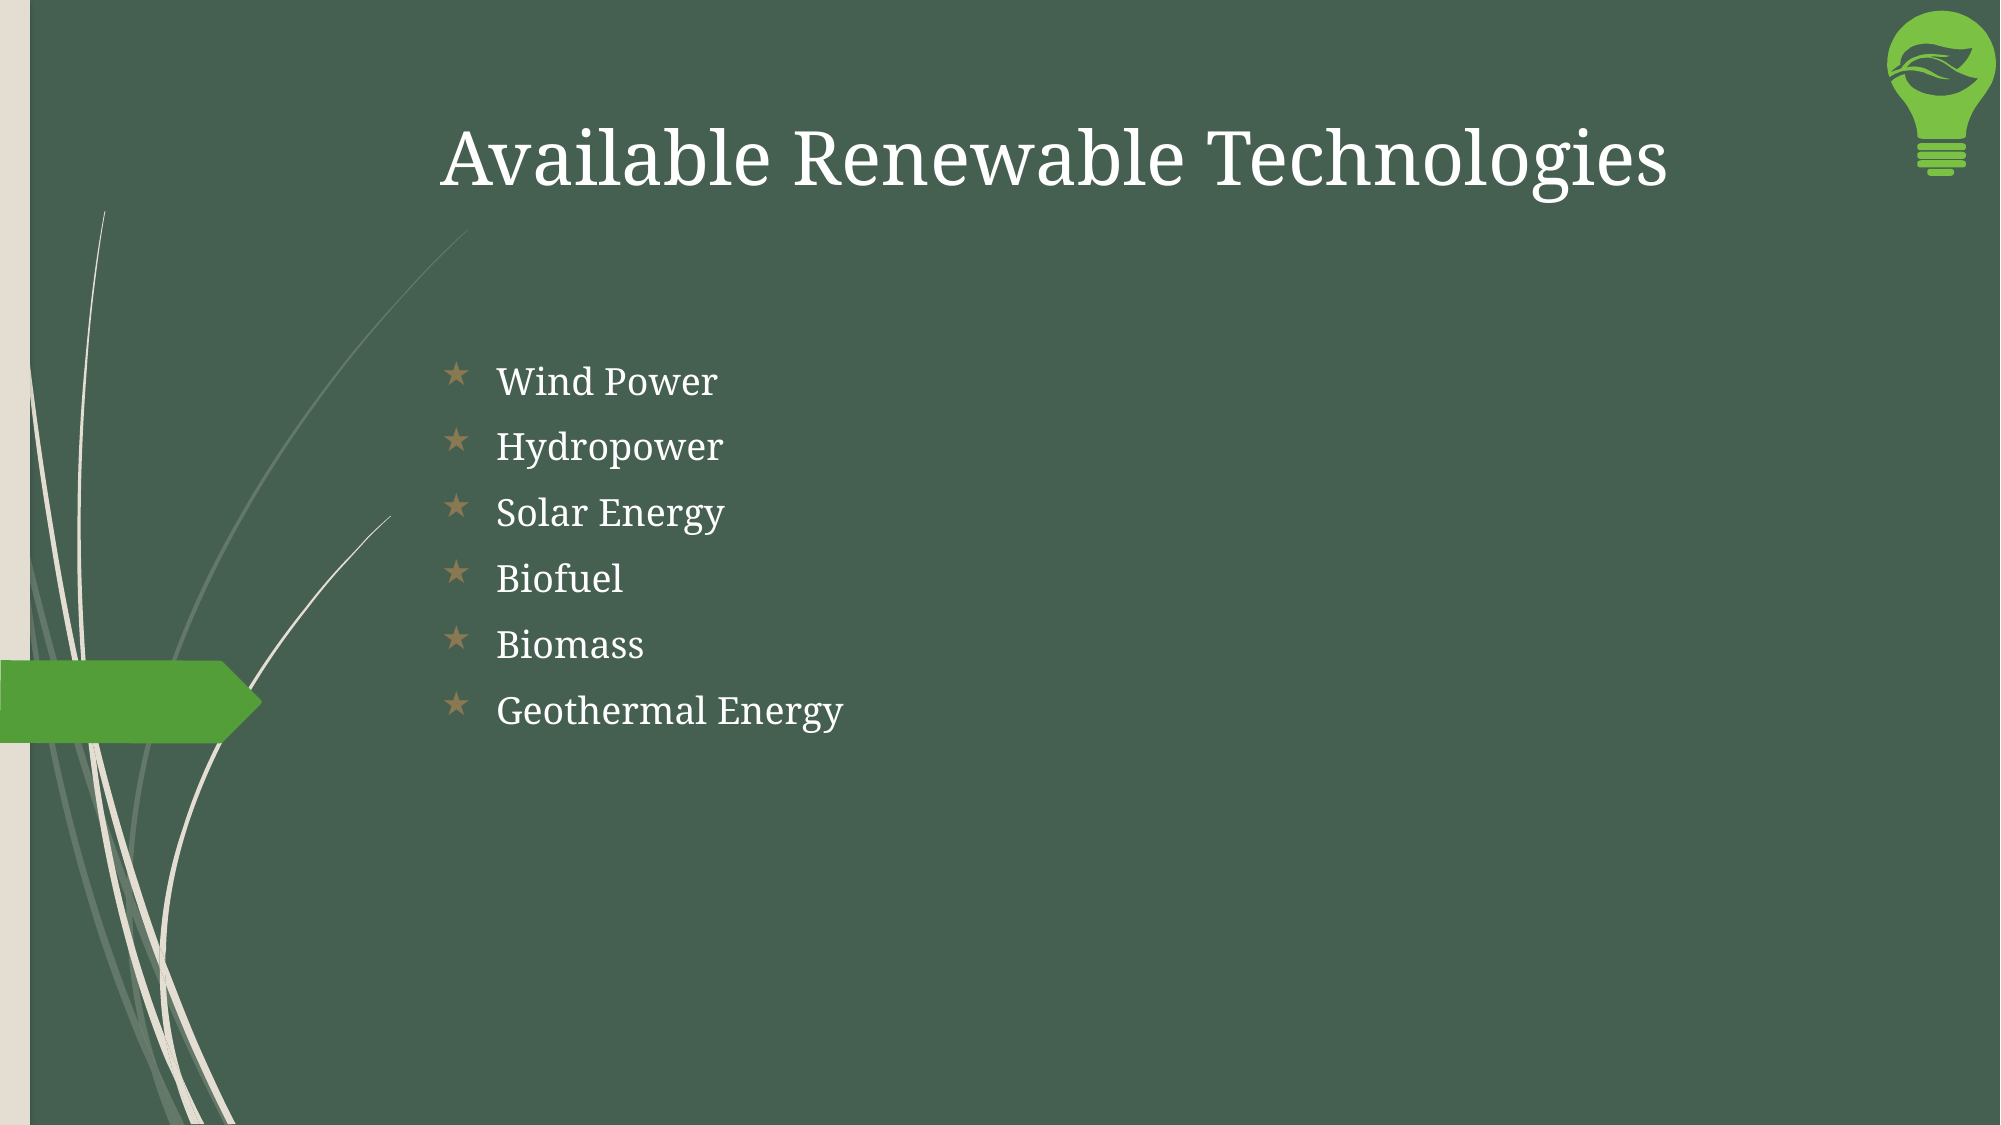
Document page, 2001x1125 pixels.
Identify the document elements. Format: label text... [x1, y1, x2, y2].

list Wind Power Hydropower Solar Energy Biofuel Biomass Geothermal Energy [424, 350, 1888, 970]
title Available Renewable Technologies [425, 102, 1888, 313]
